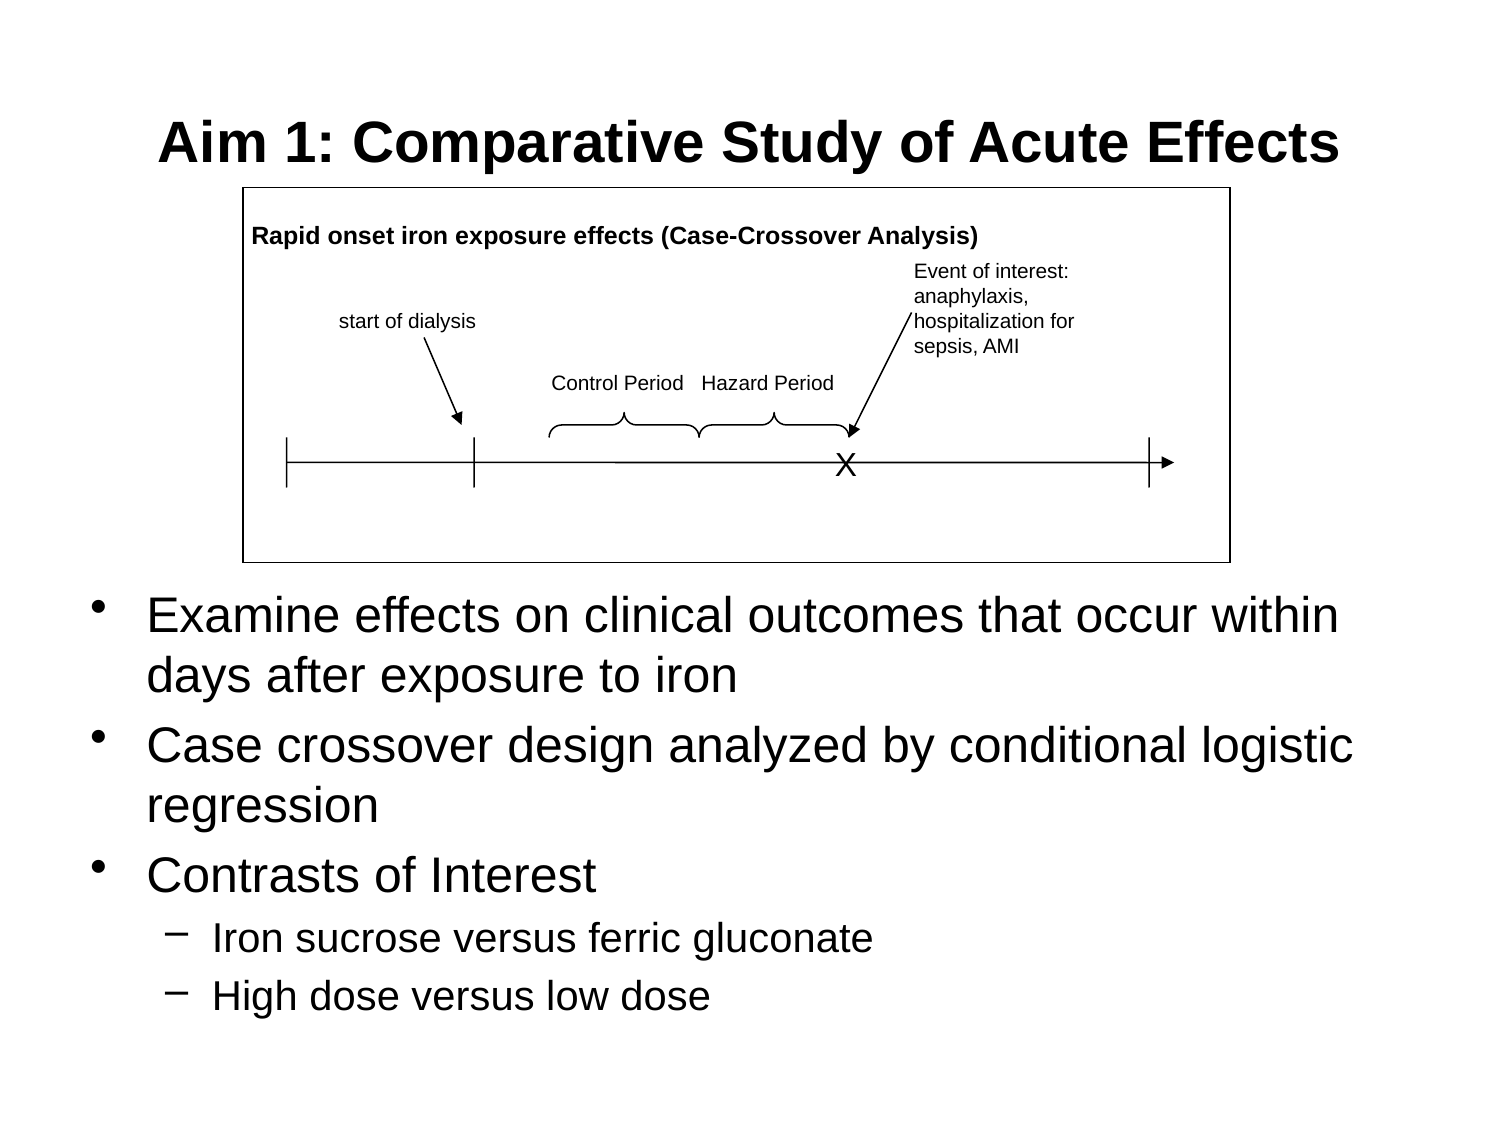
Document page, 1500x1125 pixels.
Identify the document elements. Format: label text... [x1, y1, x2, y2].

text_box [236, 187, 1231, 563]
list Examine effects on clinical outcomes that occur within days after exposure to iron Case crossover design analyzed by conditional logistic regression Contrasts of Interest Iron sucrose versus ferric gluconate High dose versus low dose [74, 574, 1426, 1006]
title Aim 1: Comparative Study of Acute Effects [74, 44, 1426, 233]
